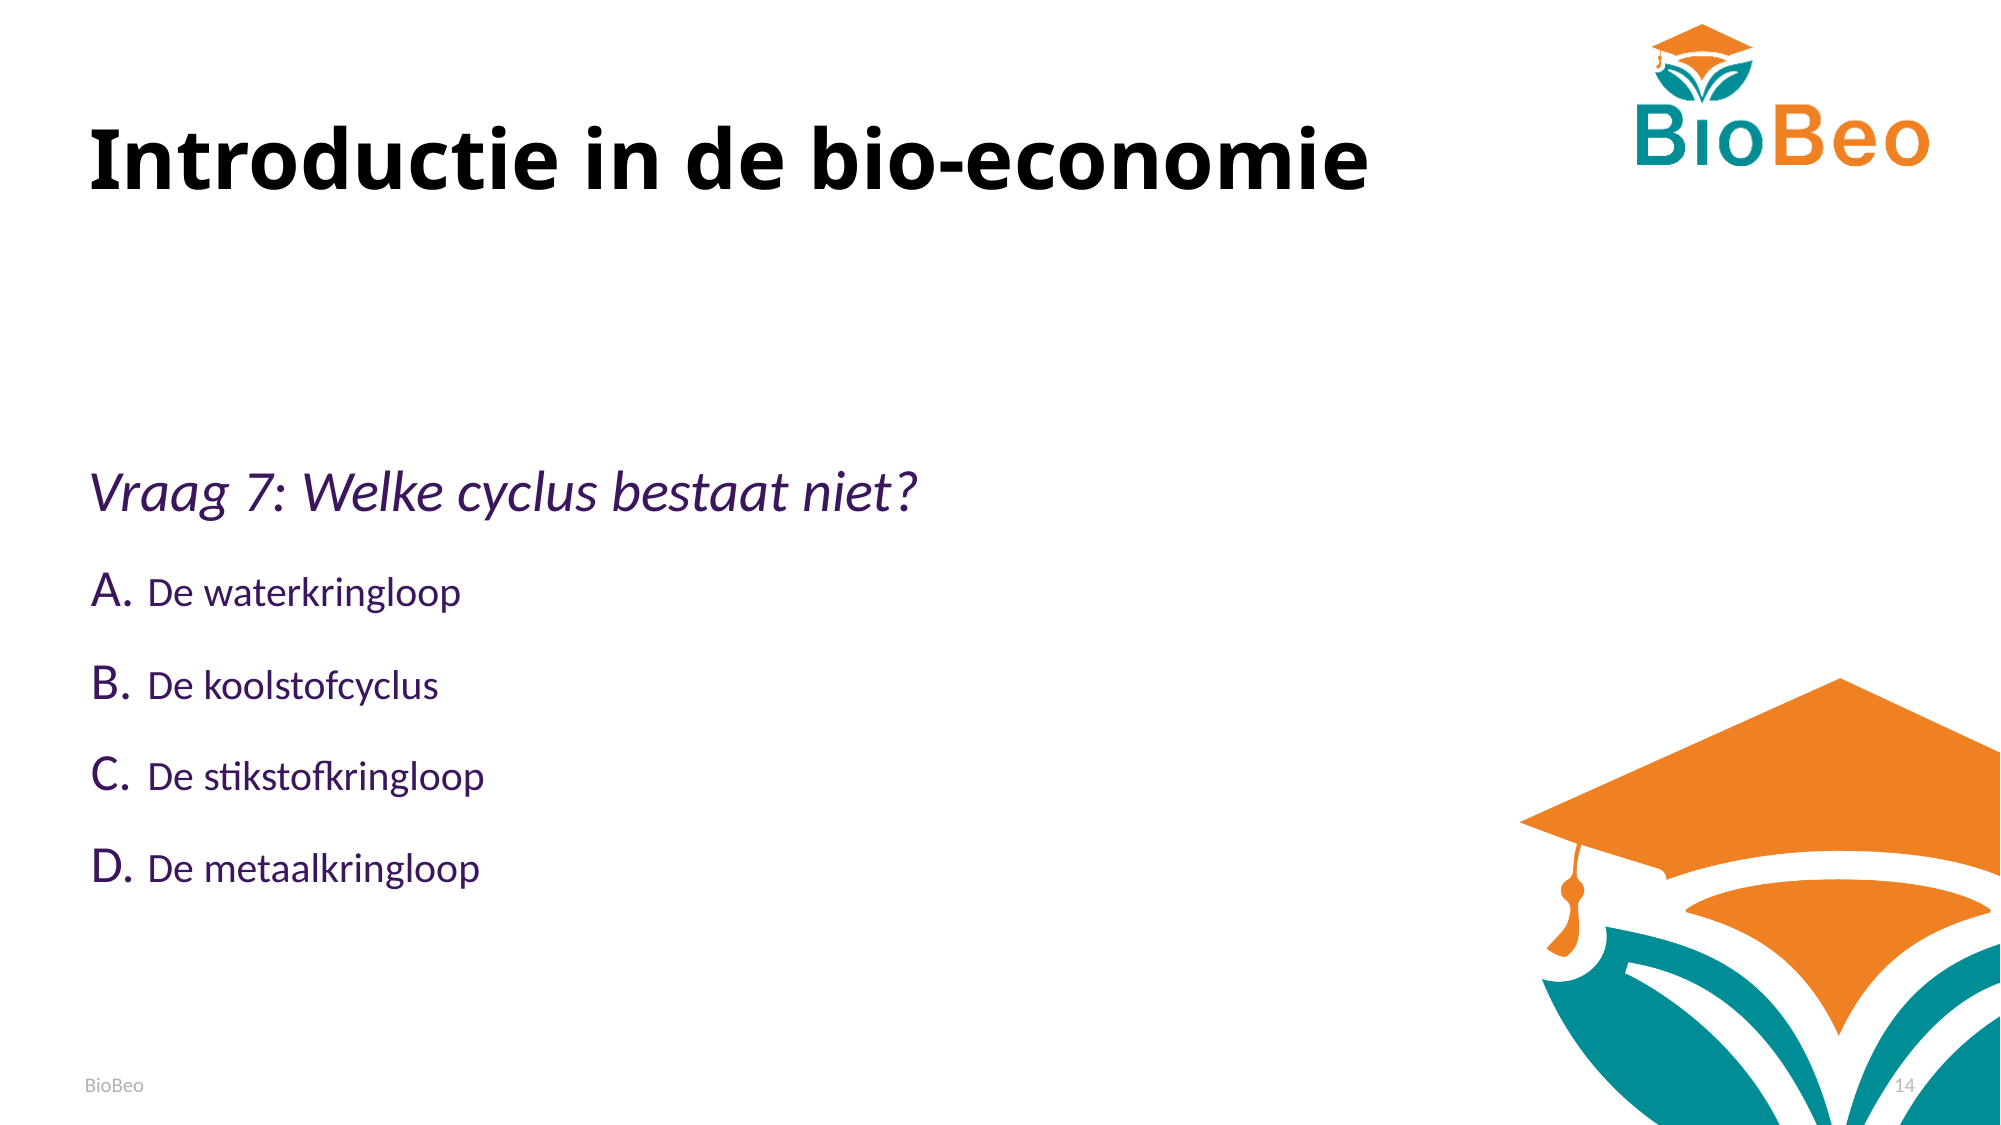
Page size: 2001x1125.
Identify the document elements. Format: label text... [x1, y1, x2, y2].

picture [1478, 618, 2000, 1125]
text_box Vraag 7: Welke cyclus bestaat niet? De waterkringloop De koolstofcyclus De stikstofkringloop De metaalkringloop [74, 441, 1819, 899]
slide_number 14 [1818, 1065, 1931, 1103]
picture [1635, 22, 1931, 88]
title Introductie in de bio-economie [74, 88, 1935, 237]
footer BioBeo [69, 1065, 1805, 1103]
